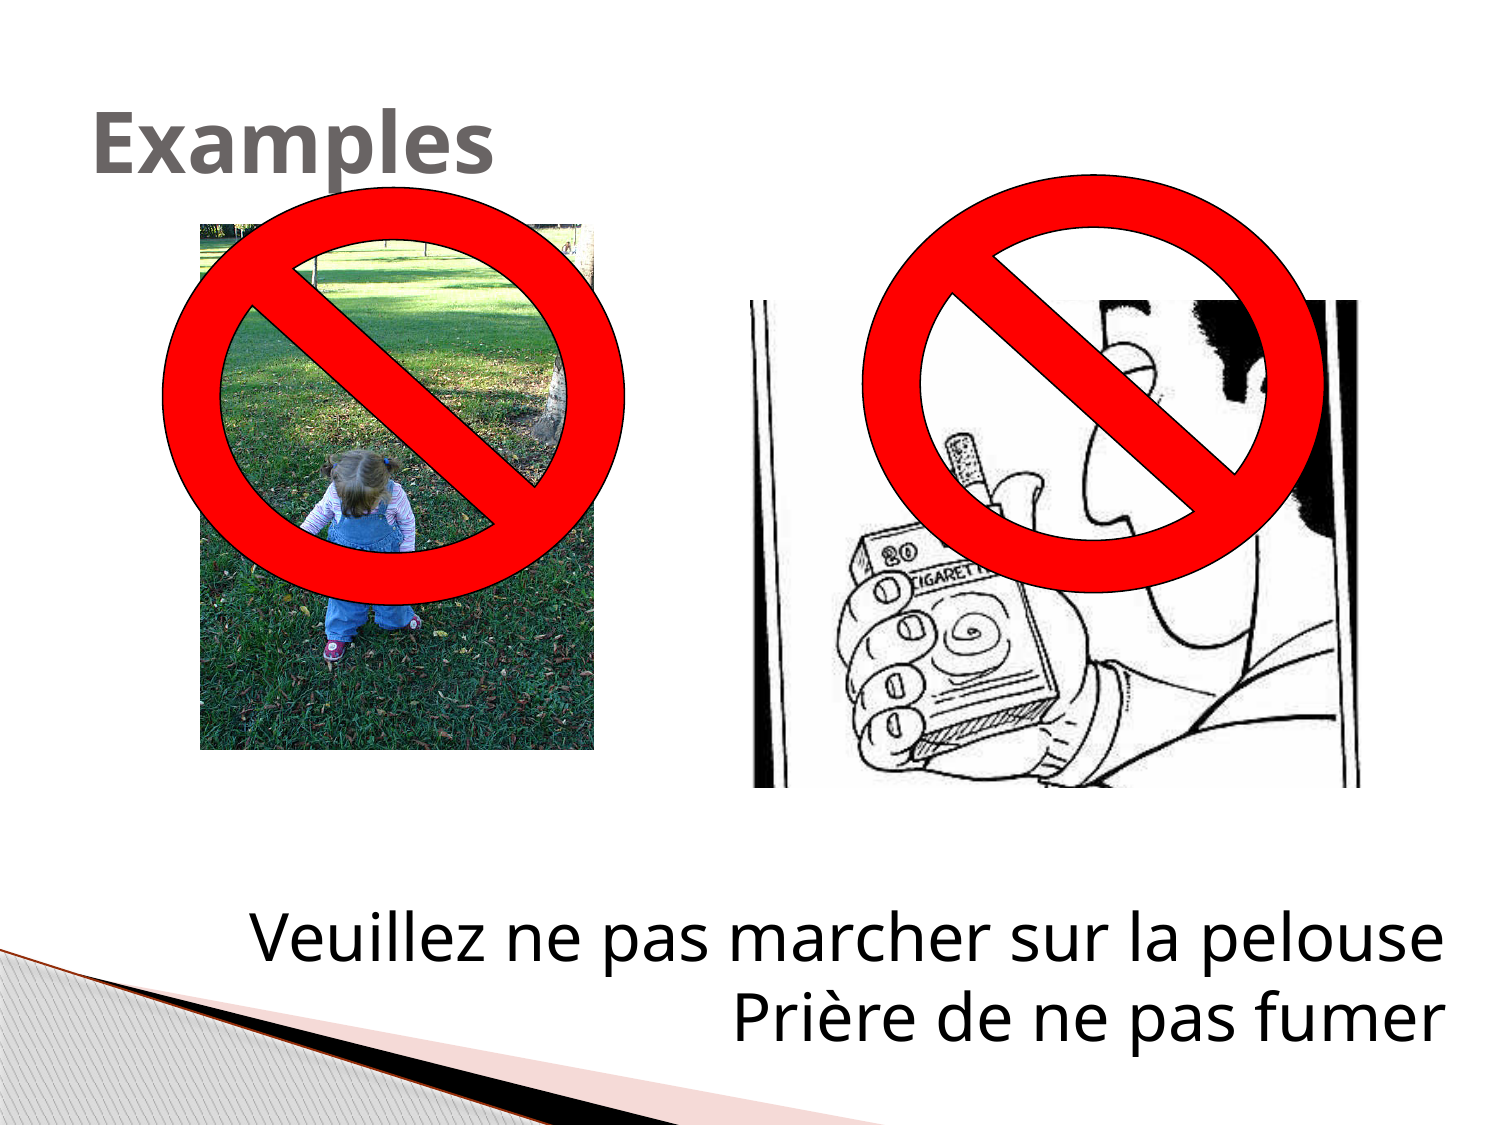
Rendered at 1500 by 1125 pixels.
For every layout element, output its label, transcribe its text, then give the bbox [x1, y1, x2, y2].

text_box [599, 300, 625, 492]
text_box [263, 187, 524, 224]
text_box Veuillez ne pas marcher sur la pelouse Prière de ne pas fumer [162, 887, 1463, 1063]
picture [749, 299, 1362, 788]
text_box [162, 292, 193, 501]
title Examples [75, 45, 1425, 233]
text_box [882, 174, 1305, 299]
picture [199, 224, 594, 751]
